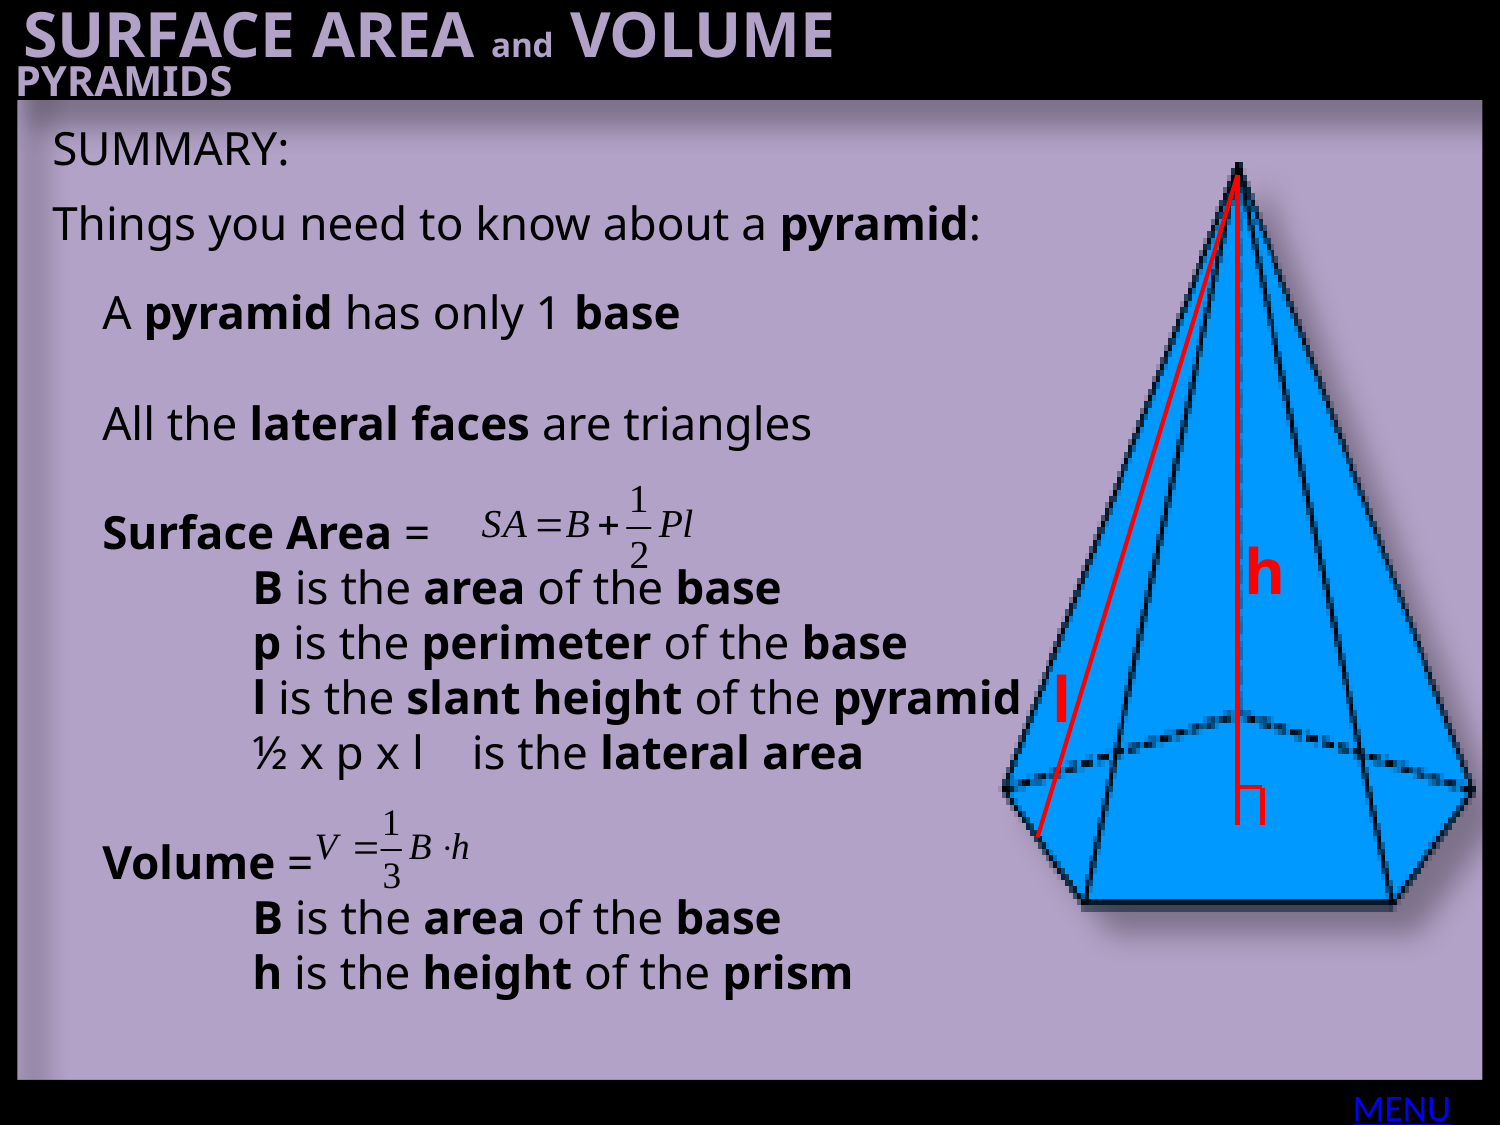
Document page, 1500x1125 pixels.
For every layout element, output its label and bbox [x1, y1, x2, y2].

text_box [805, 405, 1469, 607]
text_box [474, 474, 703, 578]
picture [970, 501, 1500, 951]
text_box [0, 0, 1500, 1125]
picture [970, 112, 1500, 499]
text_box [312, 799, 478, 897]
